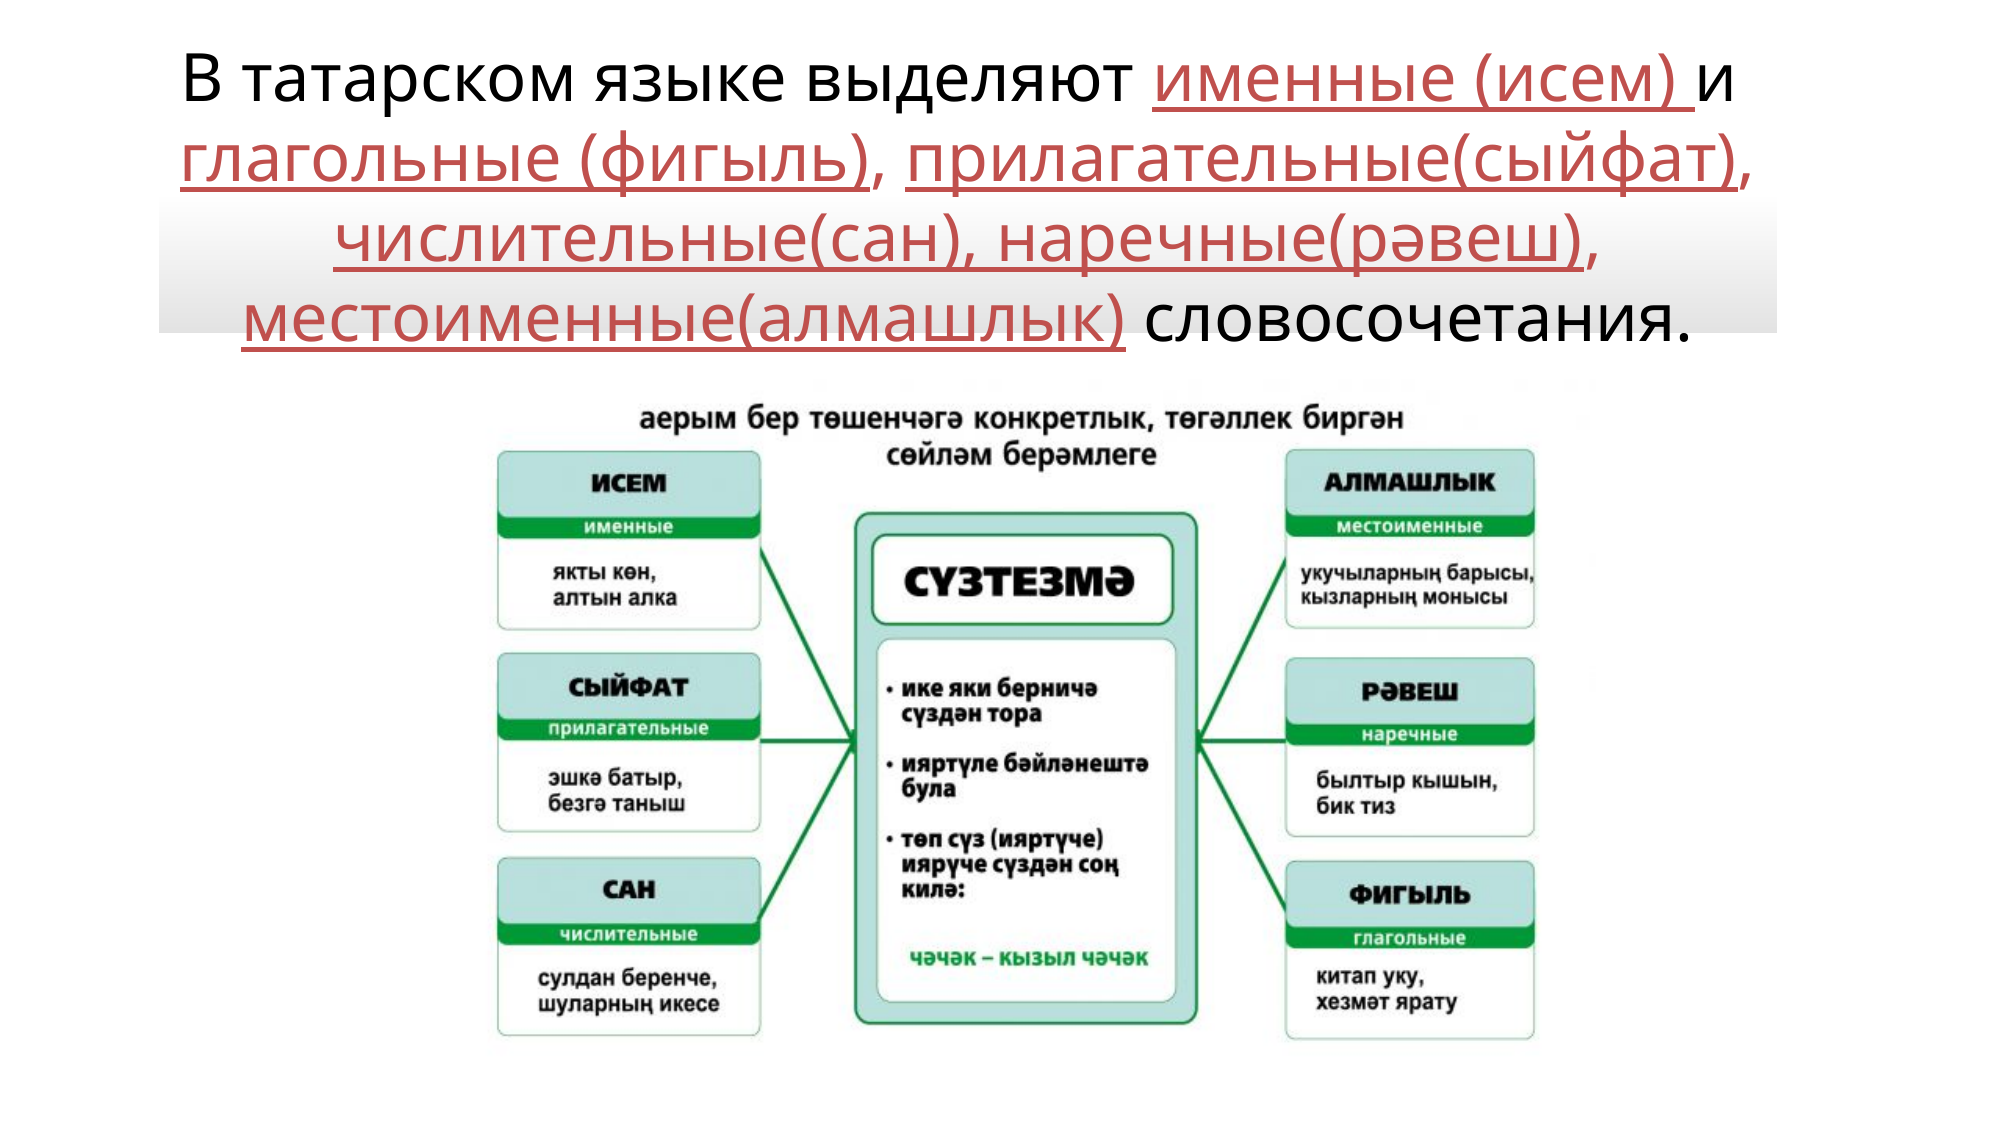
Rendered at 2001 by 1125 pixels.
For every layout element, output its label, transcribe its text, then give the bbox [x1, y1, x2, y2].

text_box В татарском языке выделяют именные (исем) и глагольные (фигыль), прилагательные(сыйфат), числительные(сан), наречные(рәвеш), местоименные(алмашлык) словосочетания. [157, 55, 1778, 335]
picture [438, 379, 1596, 1066]
